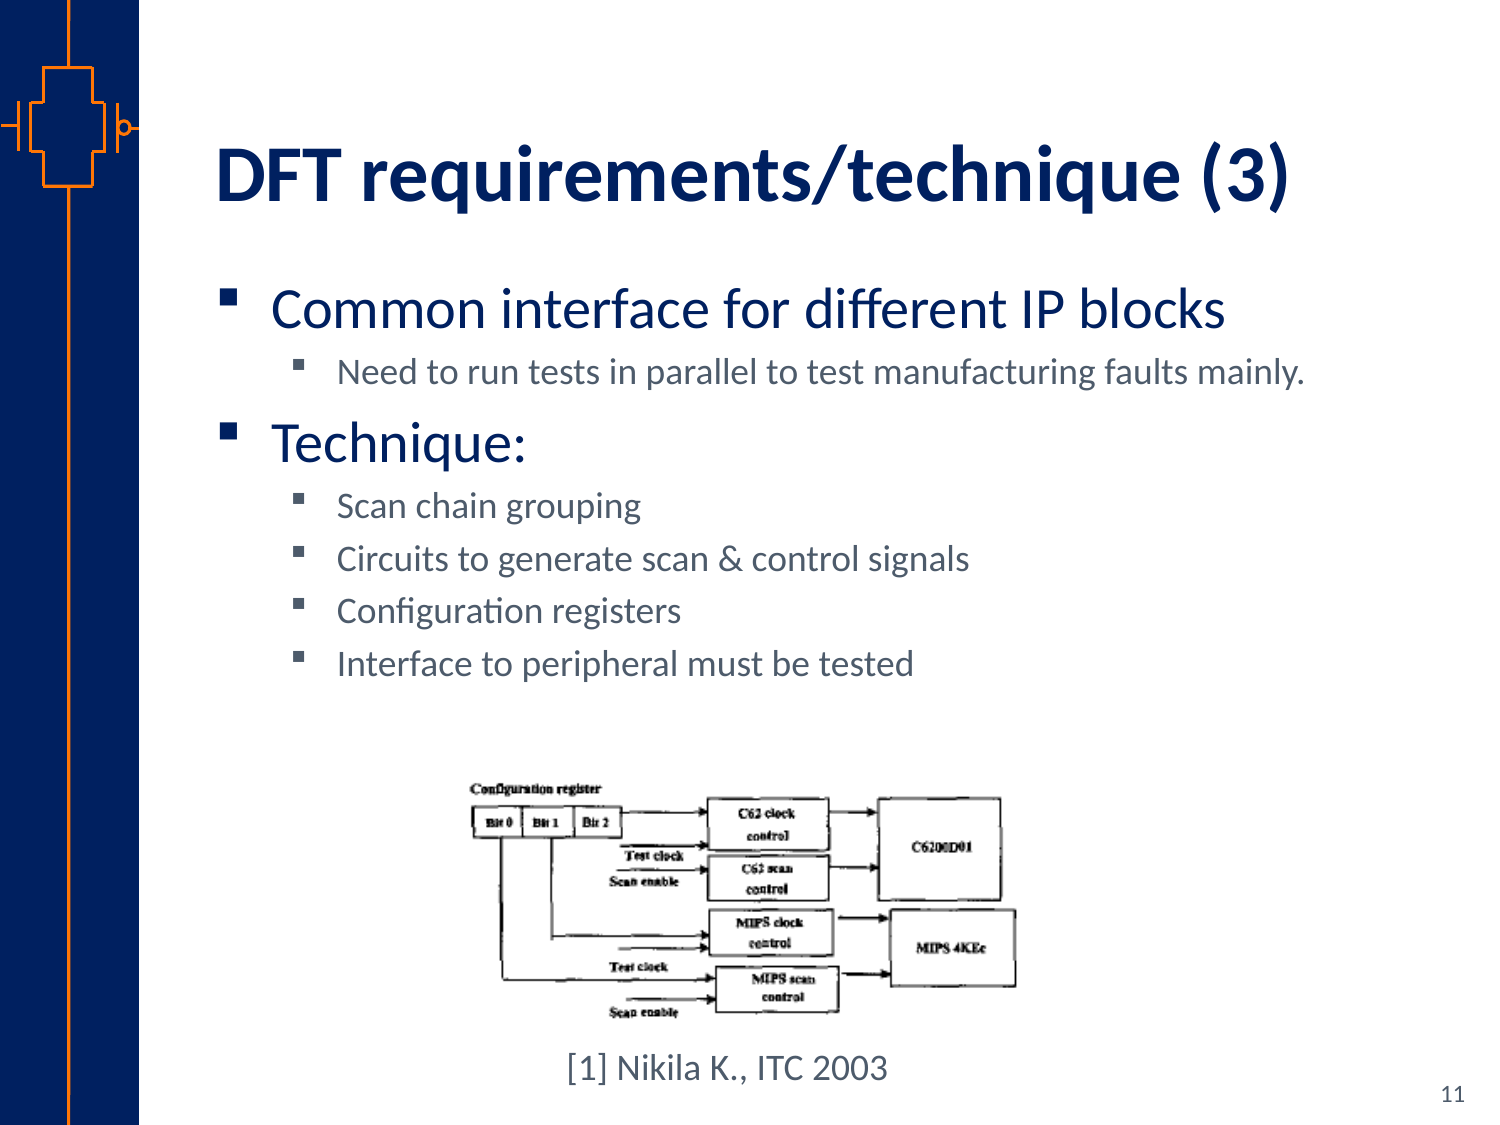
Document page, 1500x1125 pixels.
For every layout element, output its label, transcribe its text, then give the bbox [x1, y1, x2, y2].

title DFT requirements/technique (3) [200, 37, 1388, 225]
picture [447, 765, 1053, 1037]
slide_number 11 [1425, 1062, 1488, 1123]
text_box [1] Nikila K., ITC 2003 [551, 1049, 949, 1095]
list Common interface for different IP blocks Need to run tests in parallel to test manufacturing faults mainly. Technique: Scan chain grouping Circuits to generate scan & control signals Configuration registers Interface to peripheral must be tested [200, 262, 1425, 988]
